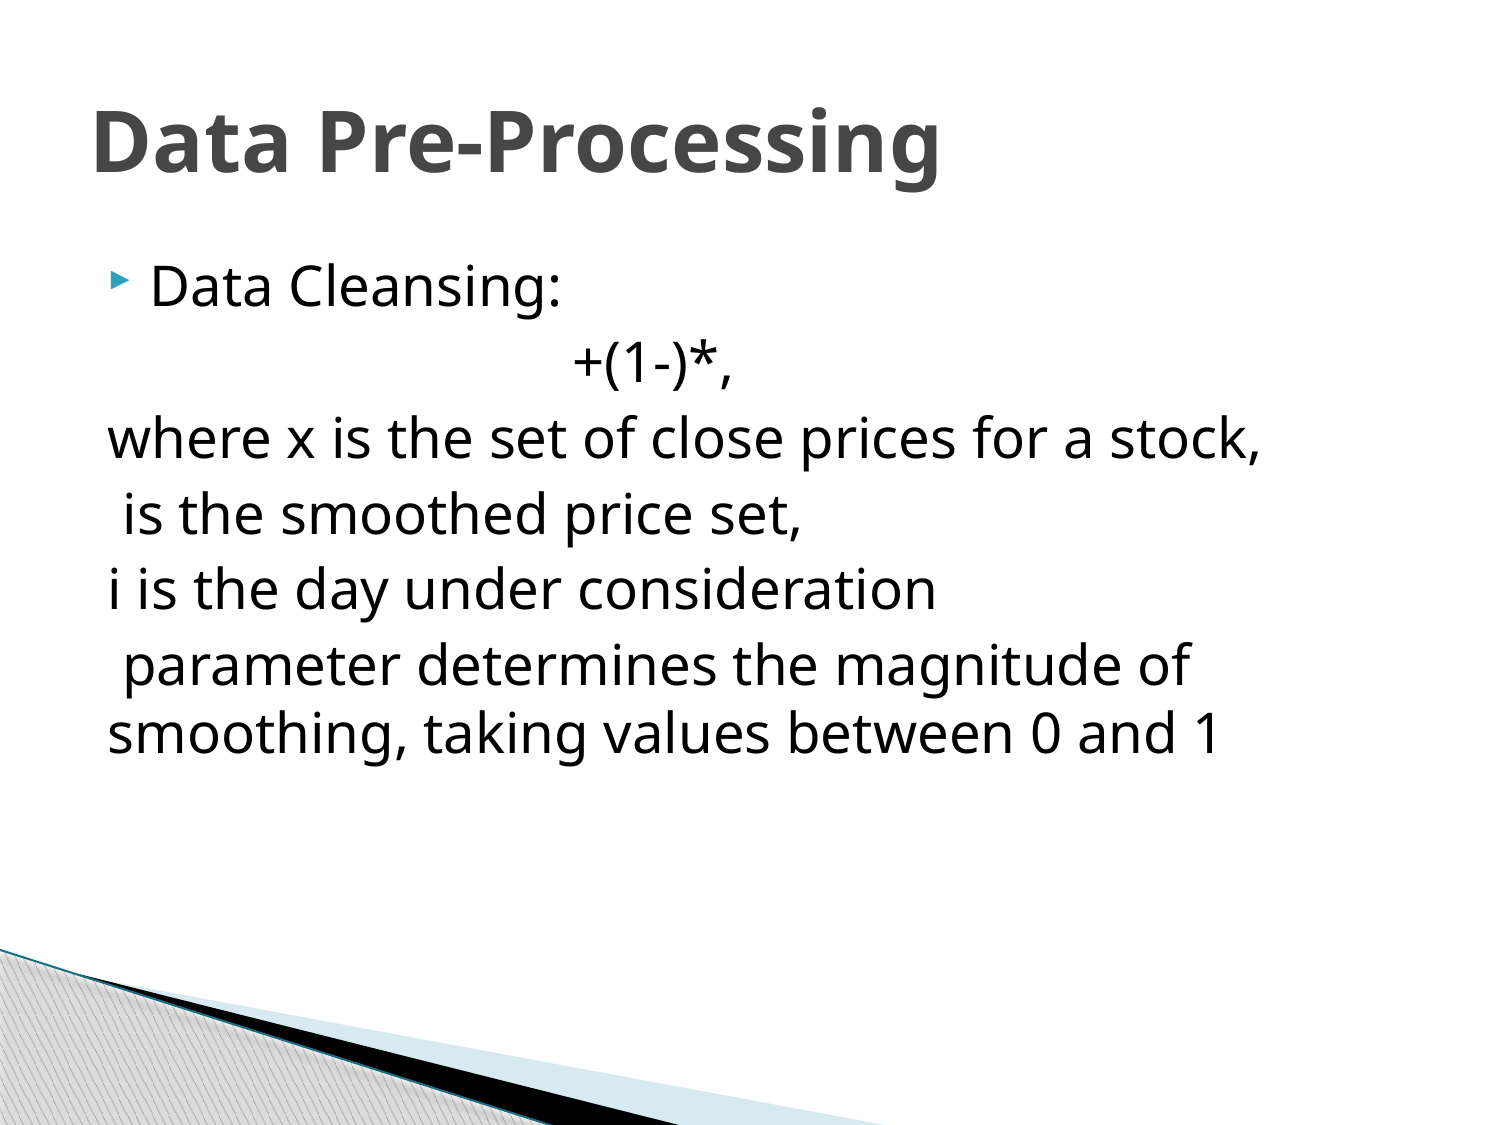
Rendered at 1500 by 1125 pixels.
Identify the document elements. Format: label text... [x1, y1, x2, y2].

title Data Pre-Processing [75, 45, 1425, 233]
